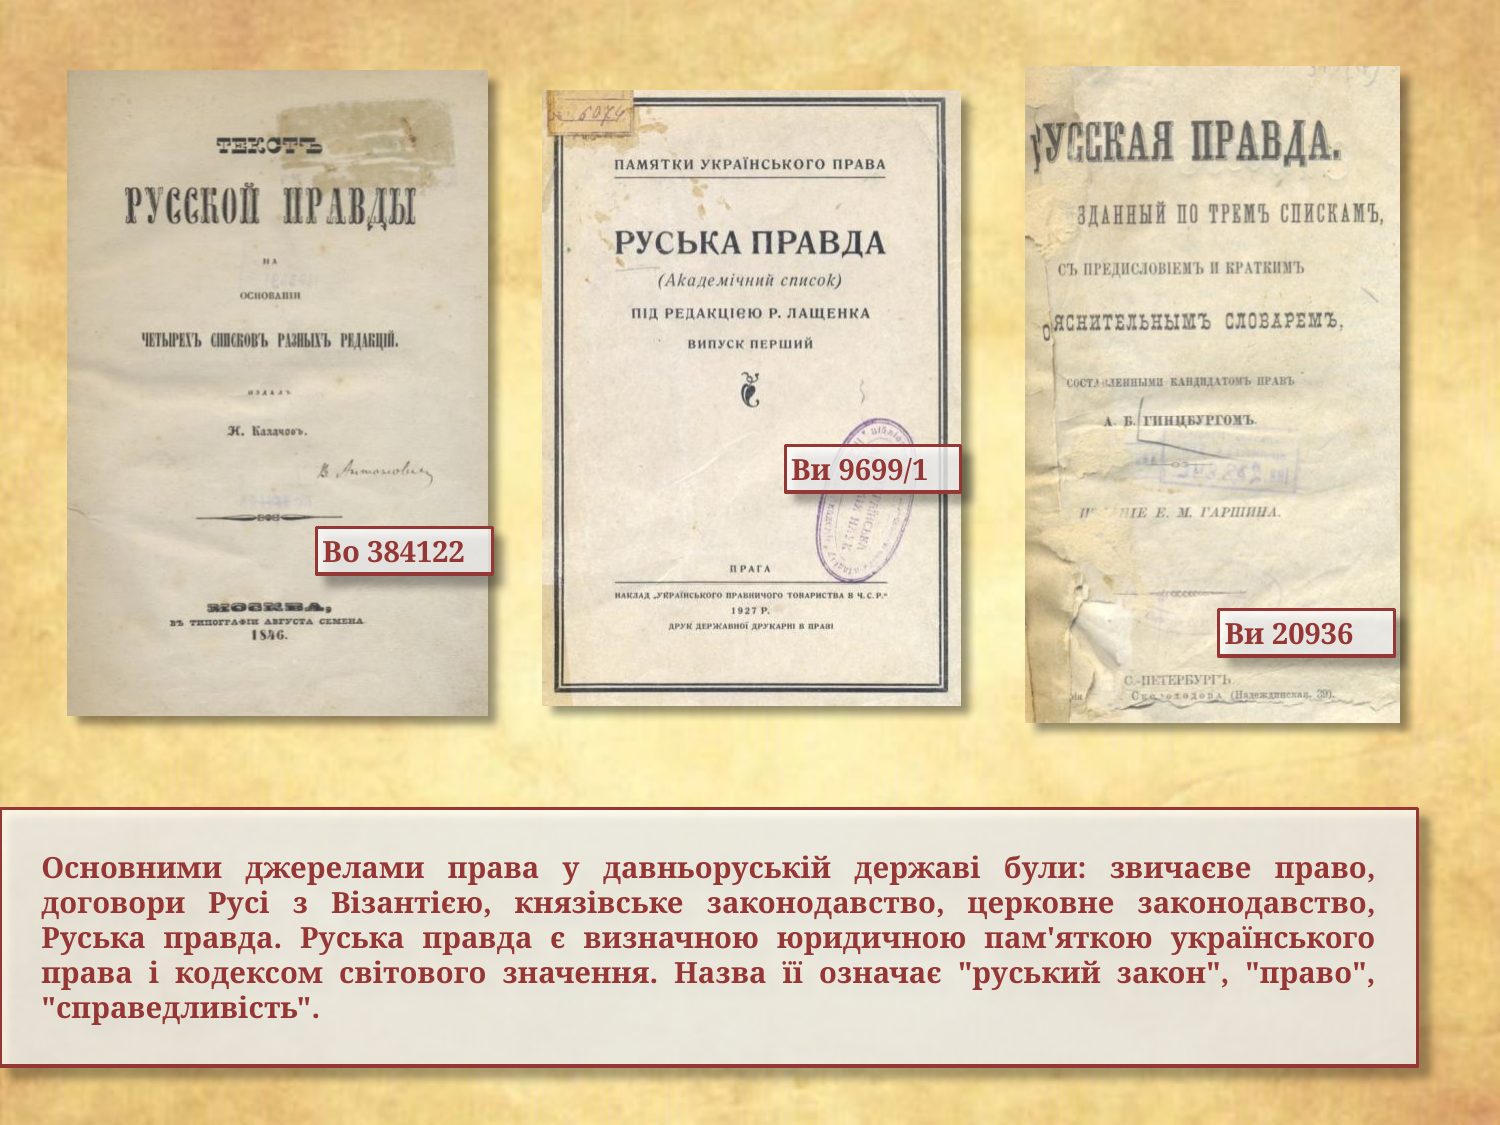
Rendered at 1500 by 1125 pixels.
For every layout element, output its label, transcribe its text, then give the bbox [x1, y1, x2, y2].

text_box Вс 31791 [0, 0, 1500, 1125]
picture [66, 70, 488, 716]
text_box Основними джерелами права у давньоруській державі були: звичаєве право, договори Русі з Візантією, князівське законодавство, церковне законодавство, Руська правда. Руська правда є визначною юридичною пам'яткою українського права і кодексом світового значення. Назва її означає "руський закон", "право", "справедливість". [0, 808, 1418, 1066]
picture [542, 90, 962, 706]
picture [1025, 66, 1400, 723]
